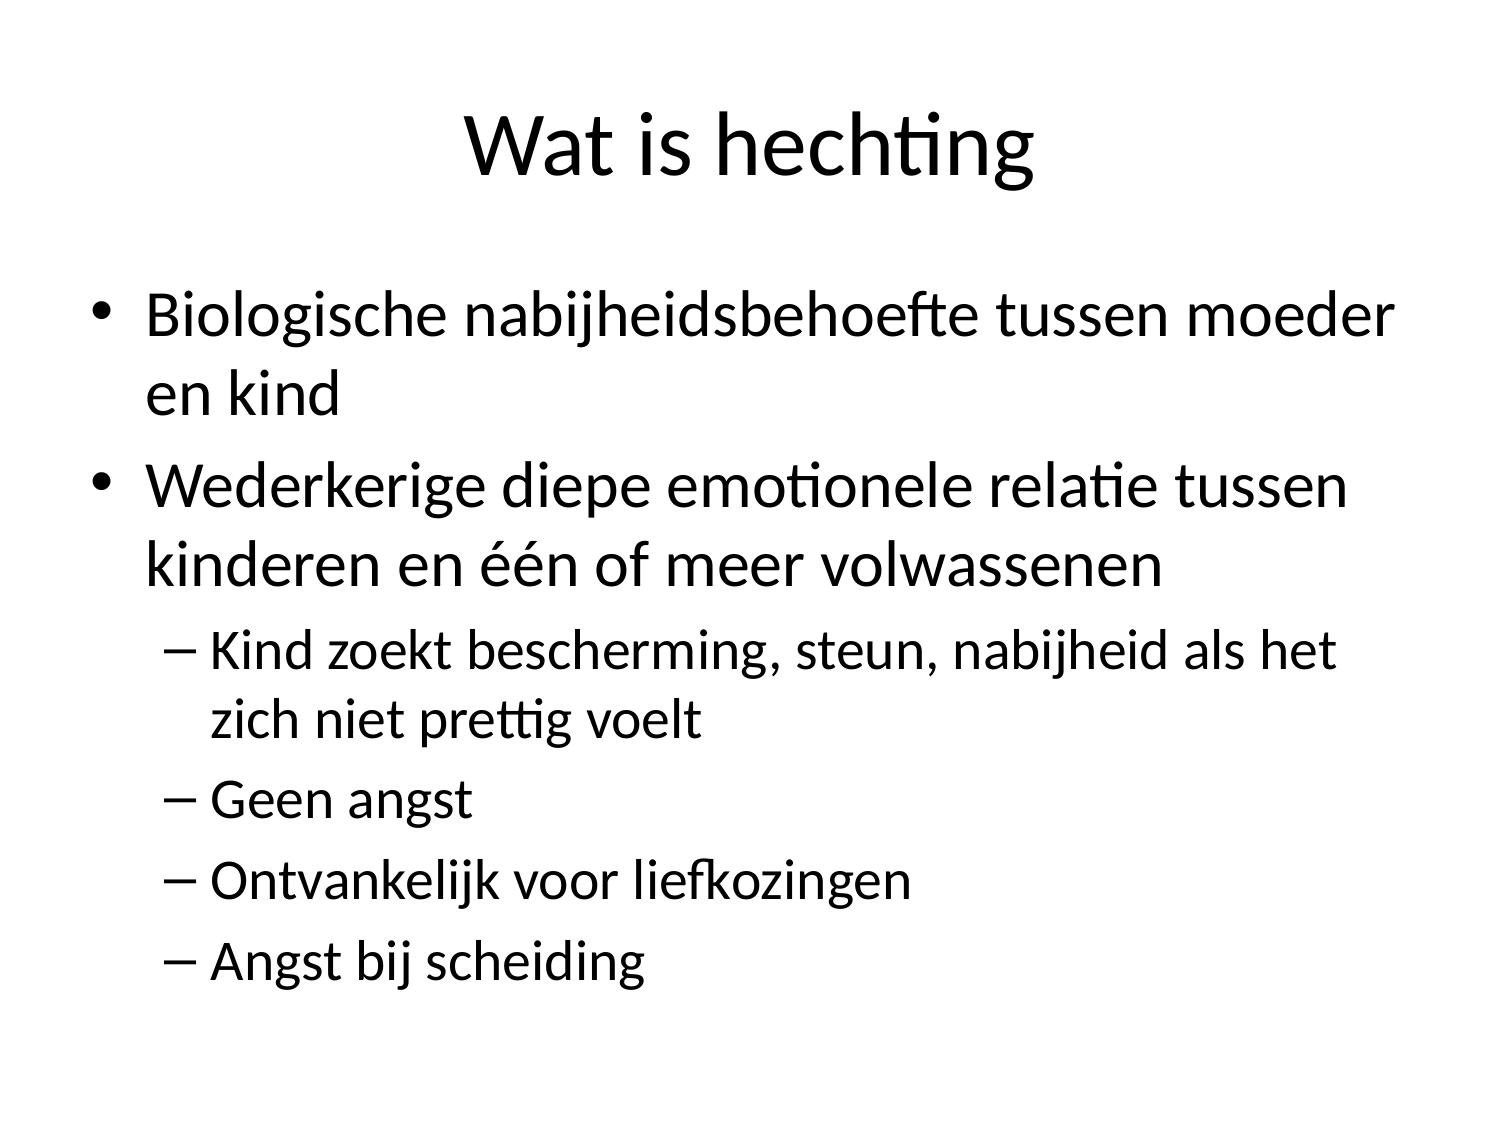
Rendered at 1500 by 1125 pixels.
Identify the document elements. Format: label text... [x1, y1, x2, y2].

title Wat is hechting [75, 45, 1425, 233]
list Biologische nabijheidsbehoefte tussen moeder en kind Wederkerige diepe emotionele relatie tussen kinderen en één of meer volwassenen Kind zoekt bescherming, steun, nabijheid als het zich niet prettig voelt Geen angst Ontvankelijk voor liefkozingen Angst bij scheiding [75, 262, 1425, 1005]
